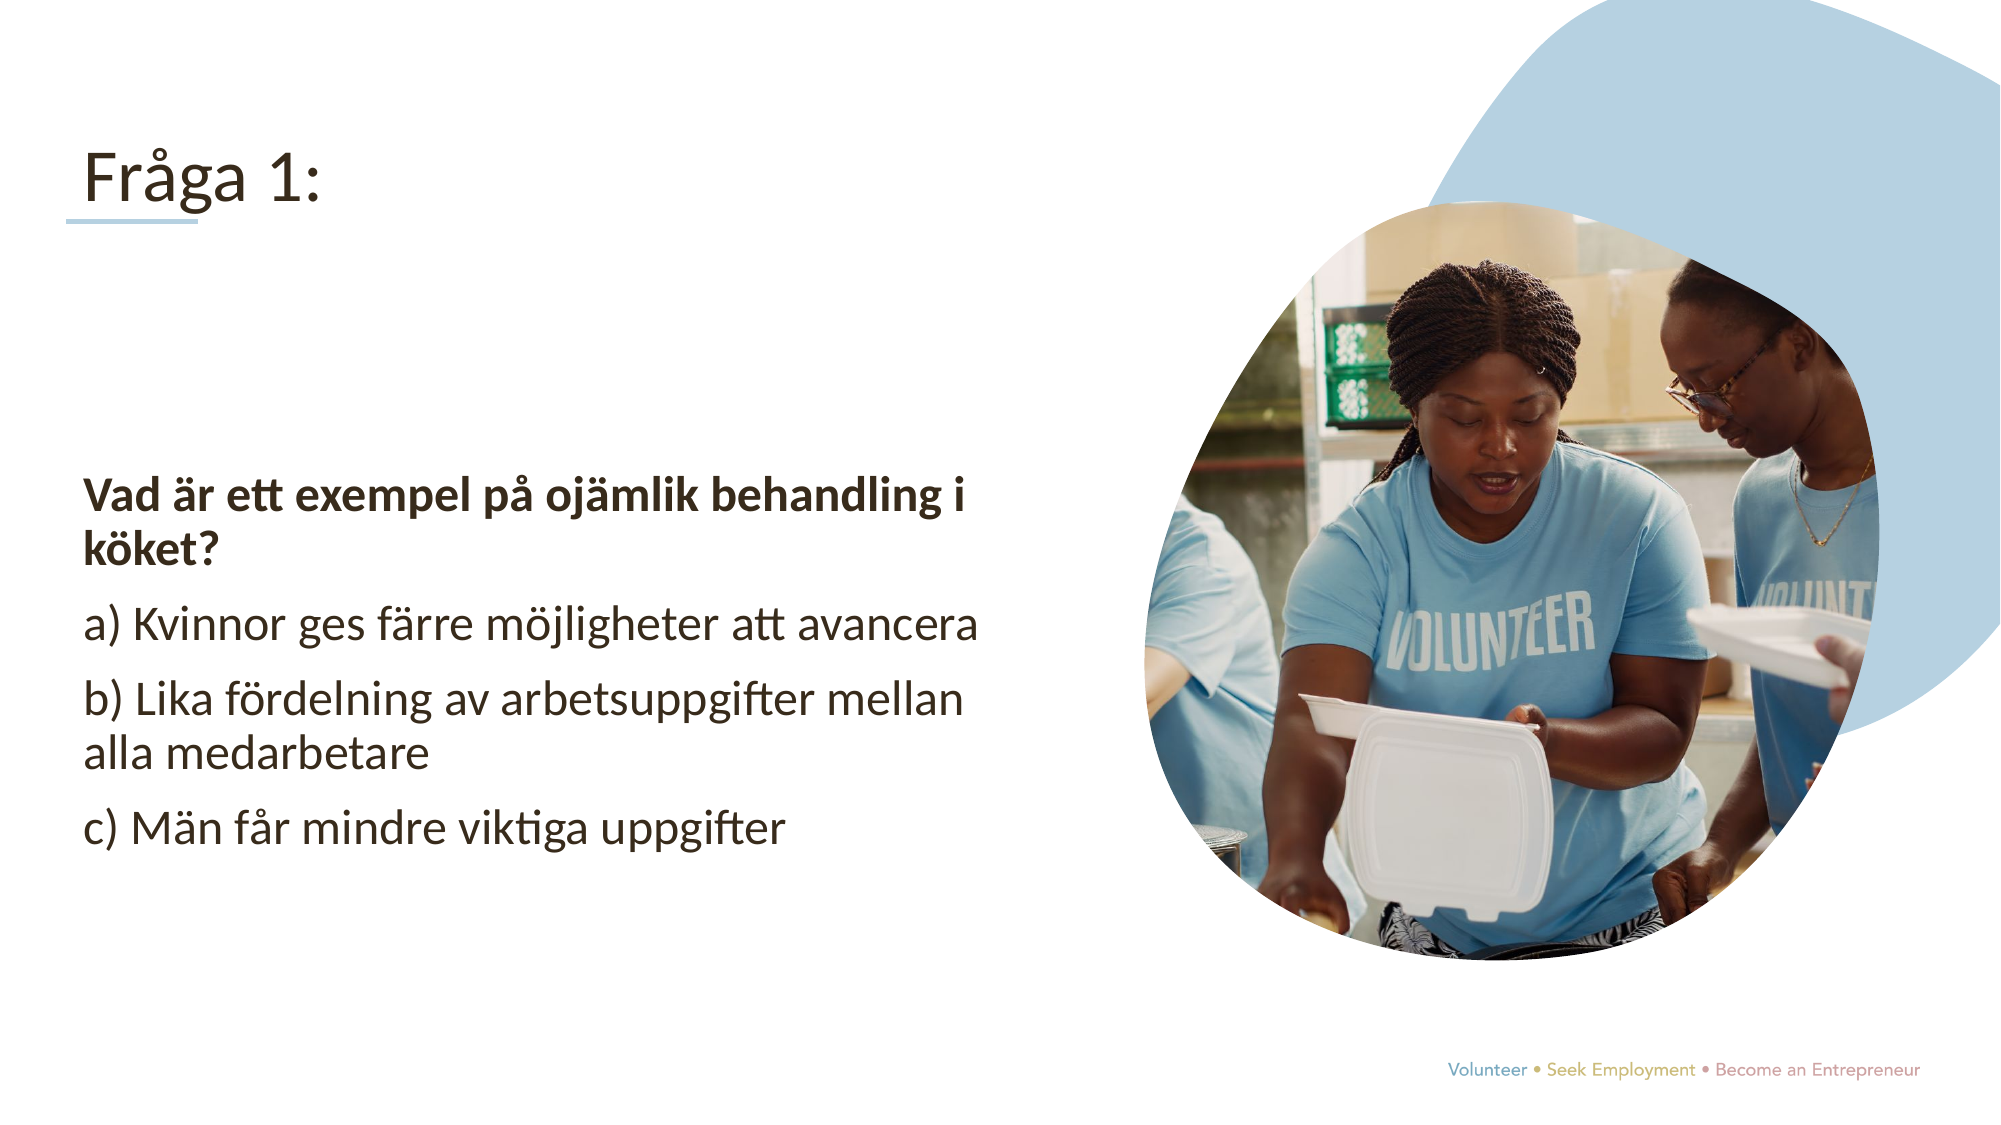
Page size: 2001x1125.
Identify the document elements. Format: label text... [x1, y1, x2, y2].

text_box Vad är ett exempel på ojämlik behandling i köket? a) Kvinnor ges färre möjligheter att avancera b) Lika fördelning av arbetsuppgifter mellan alla medarbetare c) Män får mindre viktiga uppgifter [68, 461, 1035, 961]
picture [1418, 1046, 1971, 1103]
picture [1144, 200, 1880, 961]
text_box Fråga 1: [68, 129, 903, 356]
